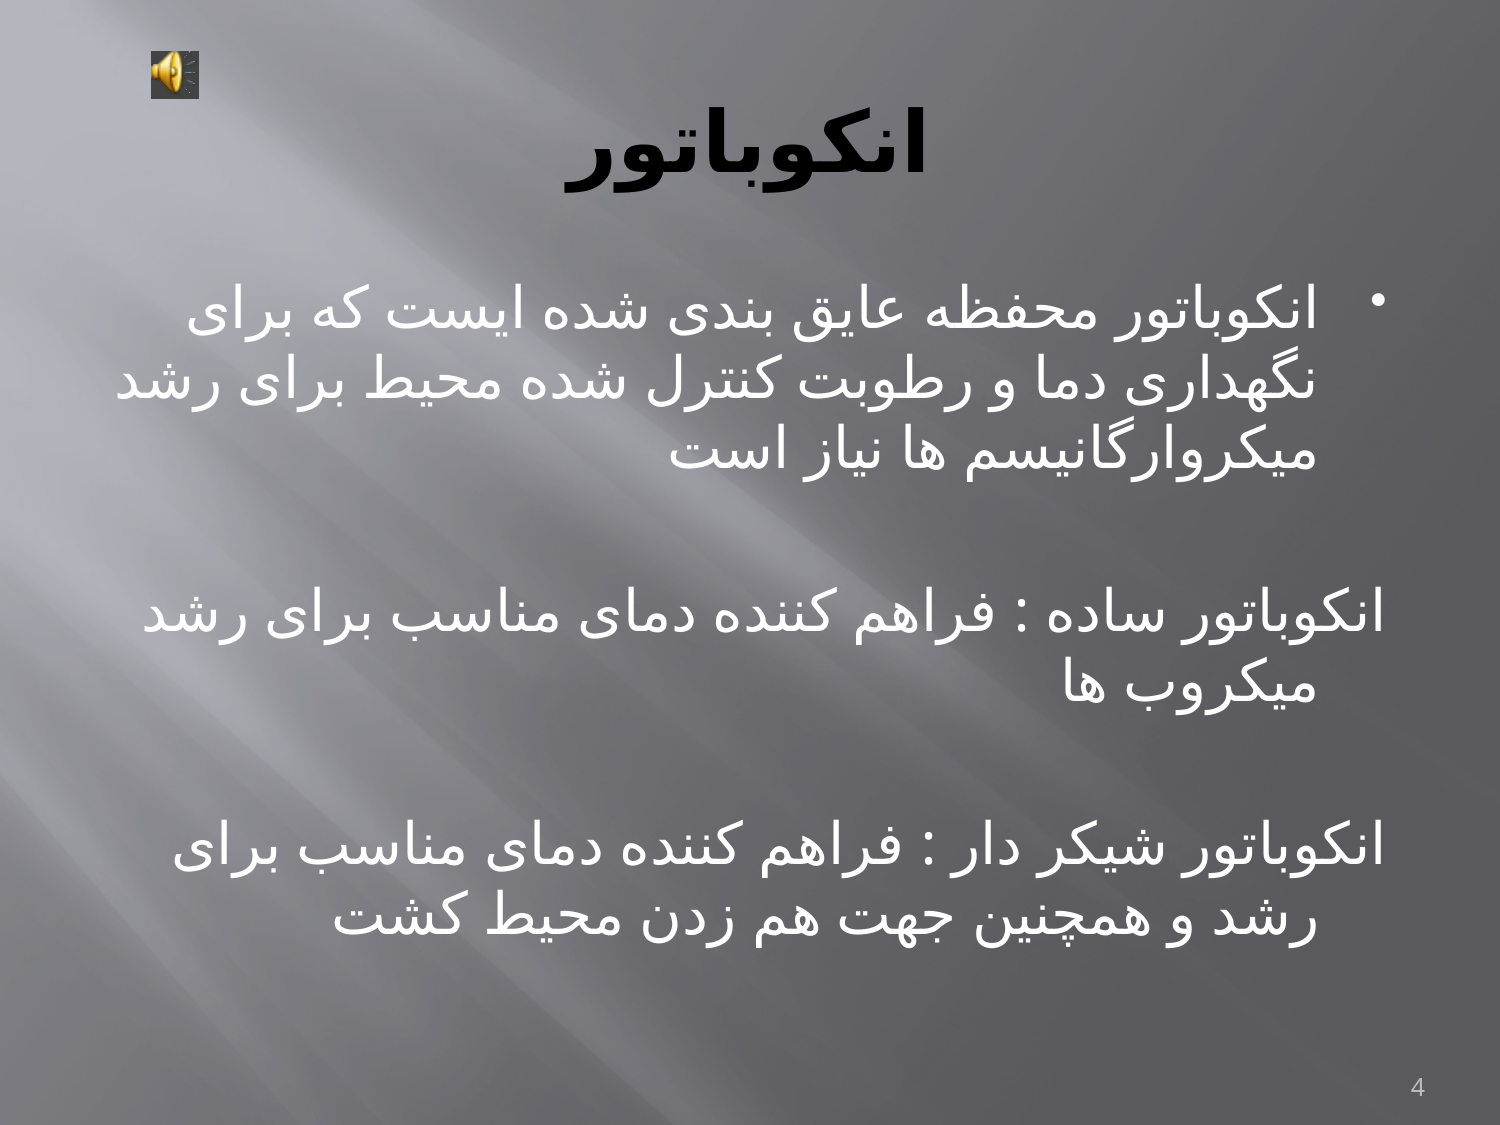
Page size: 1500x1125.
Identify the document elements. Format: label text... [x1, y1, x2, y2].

picture [149, 49, 201, 101]
slide_number 4 [1299, 1052, 1425, 1113]
title انکوباتور [75, 45, 1425, 233]
list انکوباتور محفظه عایق بندی شده ایست که برای نگهداری دما و رطوبت کنترل شده محیط برای رشد میکروارگانیسم ها نیاز است انکوباتور ساده : فراهم کننده دمای مناسب برای رشد میکروب ها انکوباتور شیکر دار : فراهم کننده دمای مناسب برای رشد و همچنین جهت هم زدن محیط کشت [75, 262, 1425, 1035]
